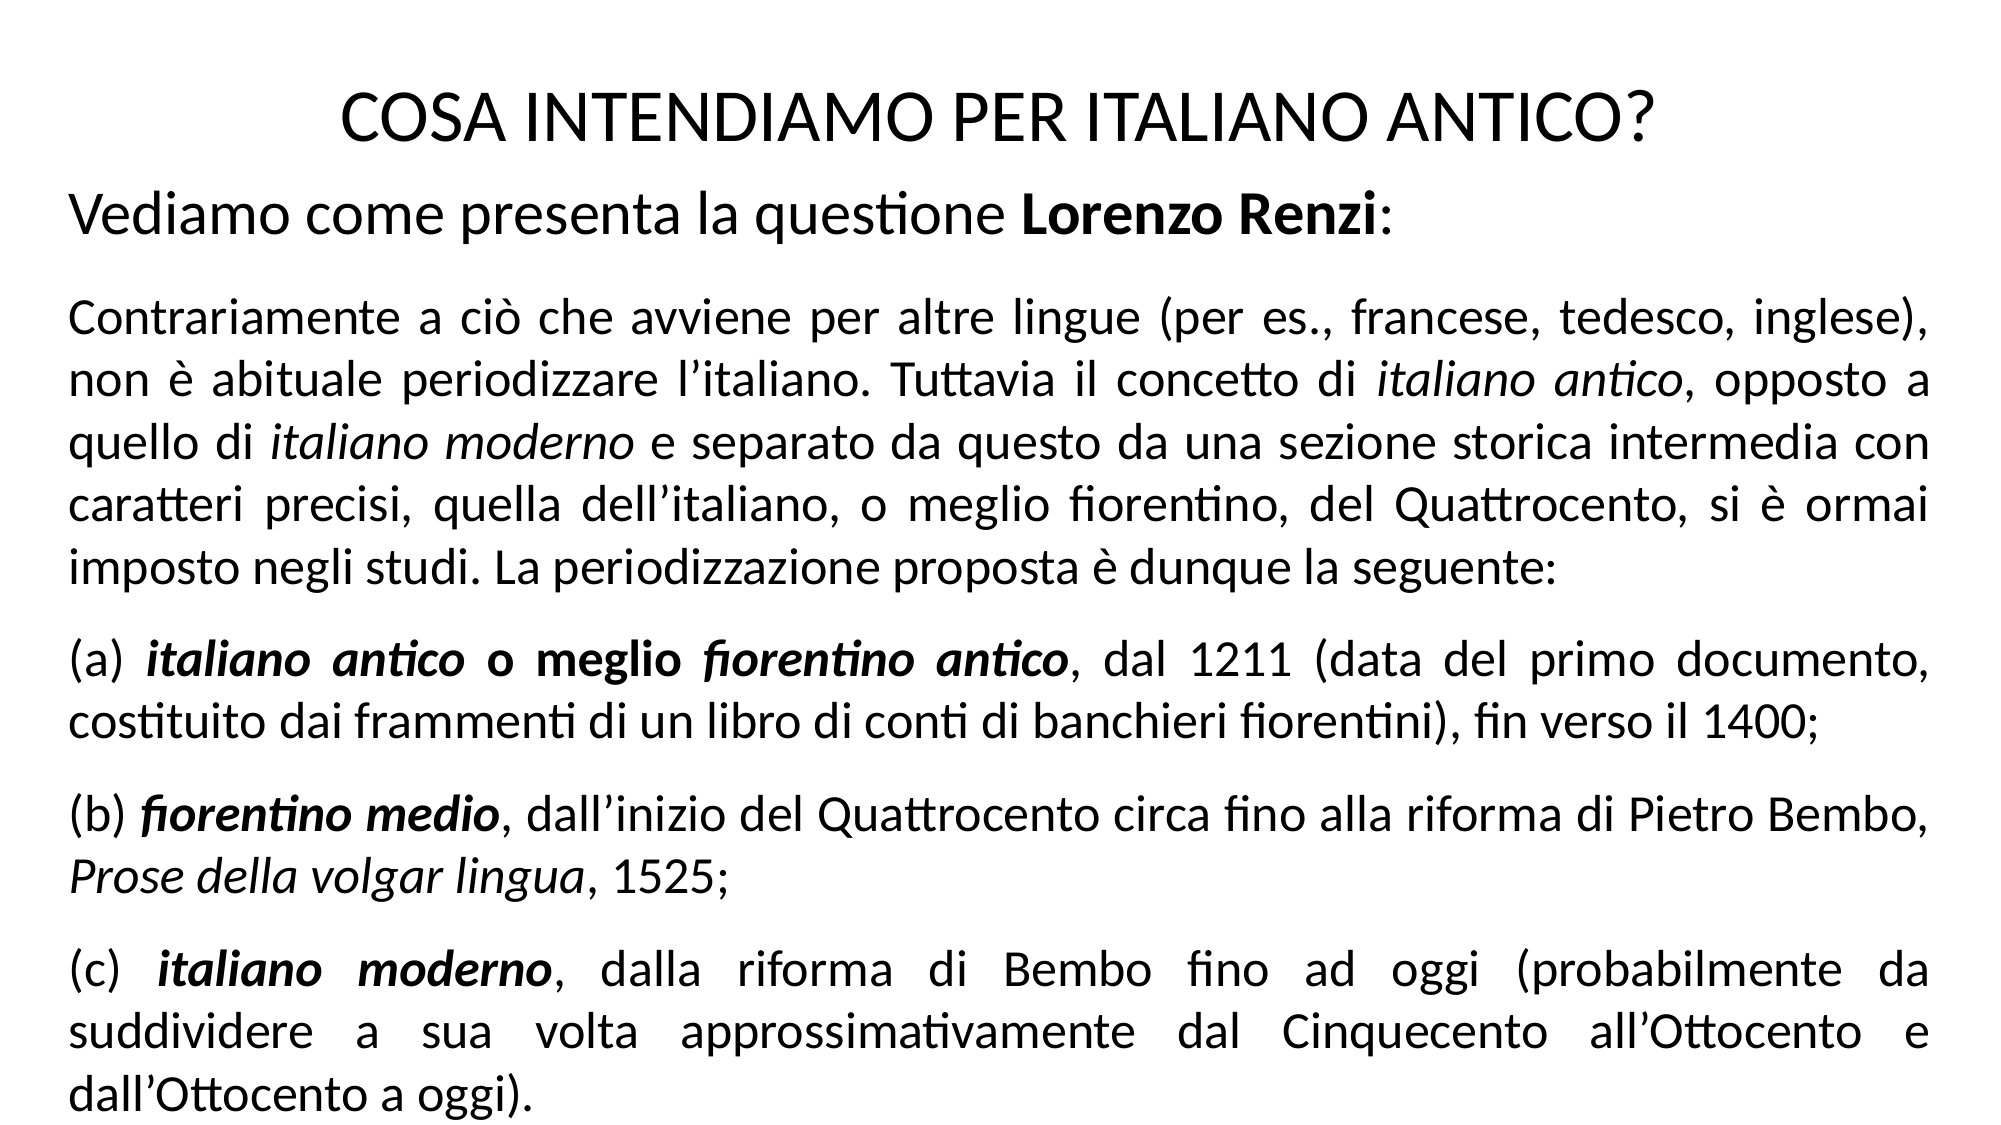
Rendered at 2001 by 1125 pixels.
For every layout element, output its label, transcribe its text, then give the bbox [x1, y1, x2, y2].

text_box Vediamo come presenta la questione Lorenzo Renzi: Contrariamente a ciò che avviene per altre lingue (per es., francese, tedesco, inglese), non è abituale periodizzare l’italiano. Tuttavia il concetto di italiano antico, opposto a quello di italiano moderno e separato da questo da una sezione storica intermedia con caratteri precisi, quella dell’italiano, o meglio fiorentino, del Quattrocento, si è ormai imposto negli studi. La periodizzazione proposta è dunque la seguente: (a) italiano antico o meglio fiorentino antico, dal 1211 (data del primo documento, costituito dai frammenti di un libro di conti di banchieri fiorentini), fin verso il 1400; (b) fiorentino medio, dall’inizio del Quattrocento circa fino alla riforma di Pietro Bembo, Prose della volgar lingua, 1525; (c) italiano moderno, dalla riforma di Bembo fino ad oggi (probabilmente da suddividere a sua volta approssimativamente dal Cinquecento all’Ottocento e dall’Ottocento a oggi). [53, 164, 1947, 1125]
text_box COSA INTENDIAMO PER ITALIANO ANTICO? [53, 58, 1947, 164]
